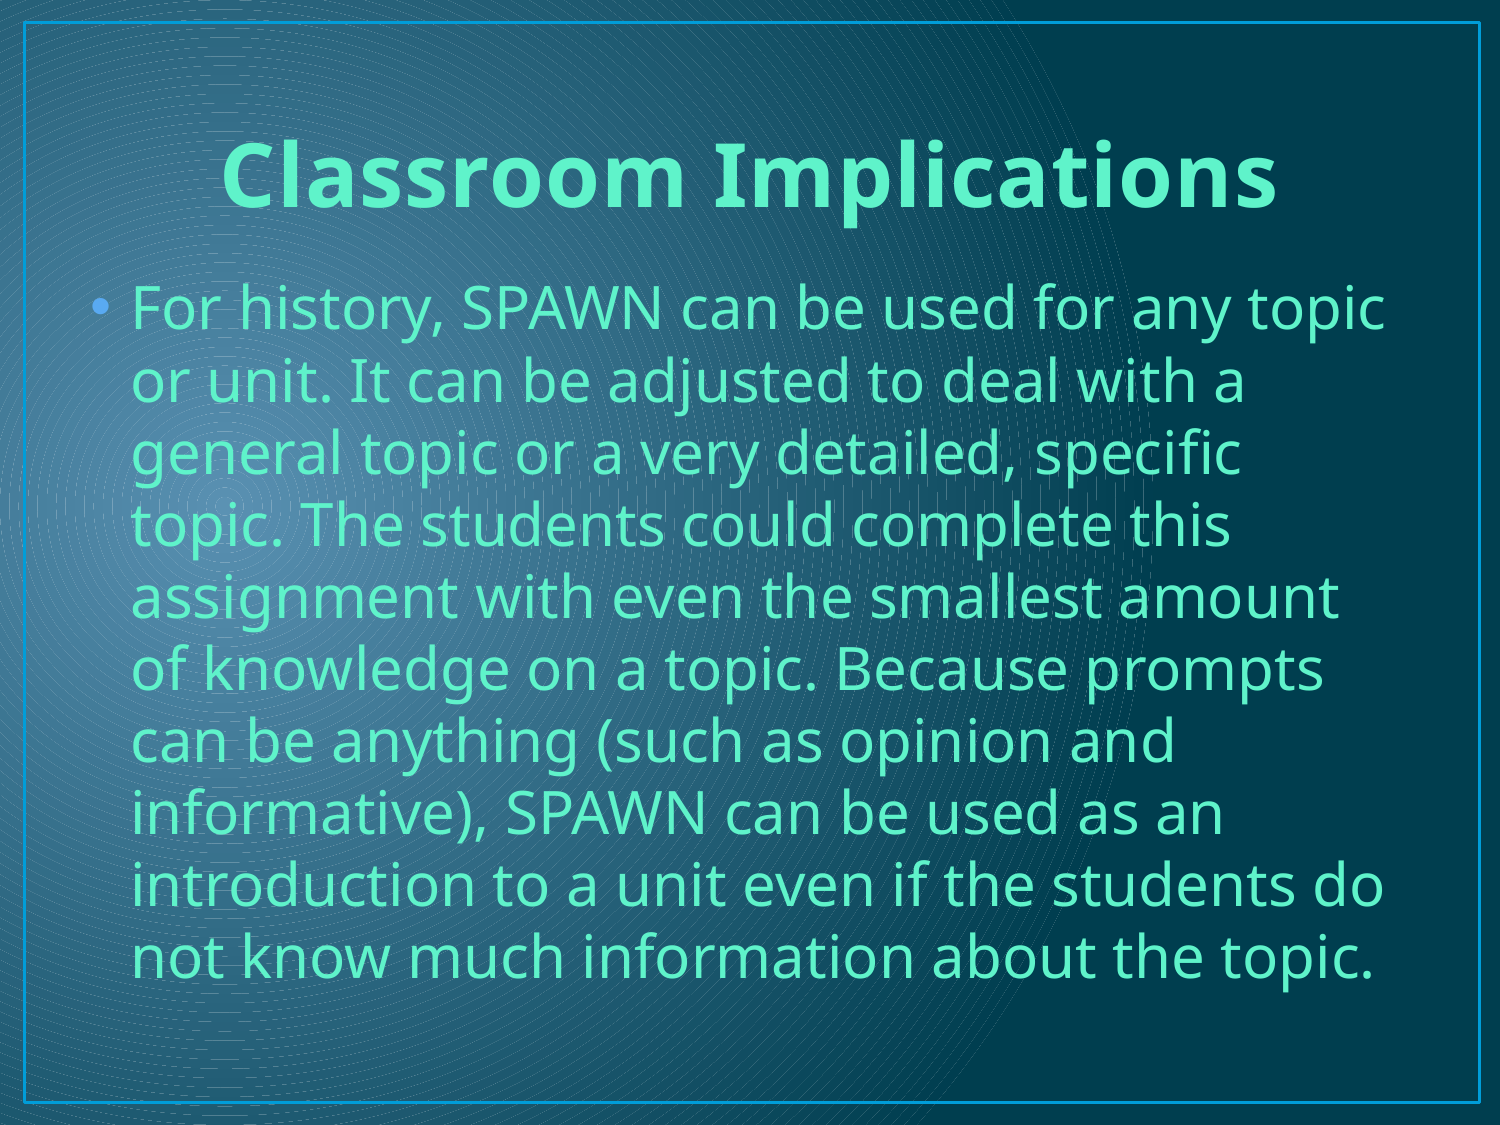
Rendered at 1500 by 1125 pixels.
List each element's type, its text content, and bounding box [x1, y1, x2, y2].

list For history, SPAWN can be used for any topic or unit. It can be adjusted to deal with a general topic or a very detailed, specific topic. The students could complete this assignment with even the smallest amount of knowledge on a topic. Because prompts can be anything (such as opinion and informative), SPAWN can be used as an introduction to a unit even if the students do not know much information about the topic. [75, 262, 1425, 1005]
title Classroom Implications [75, 45, 1425, 233]
